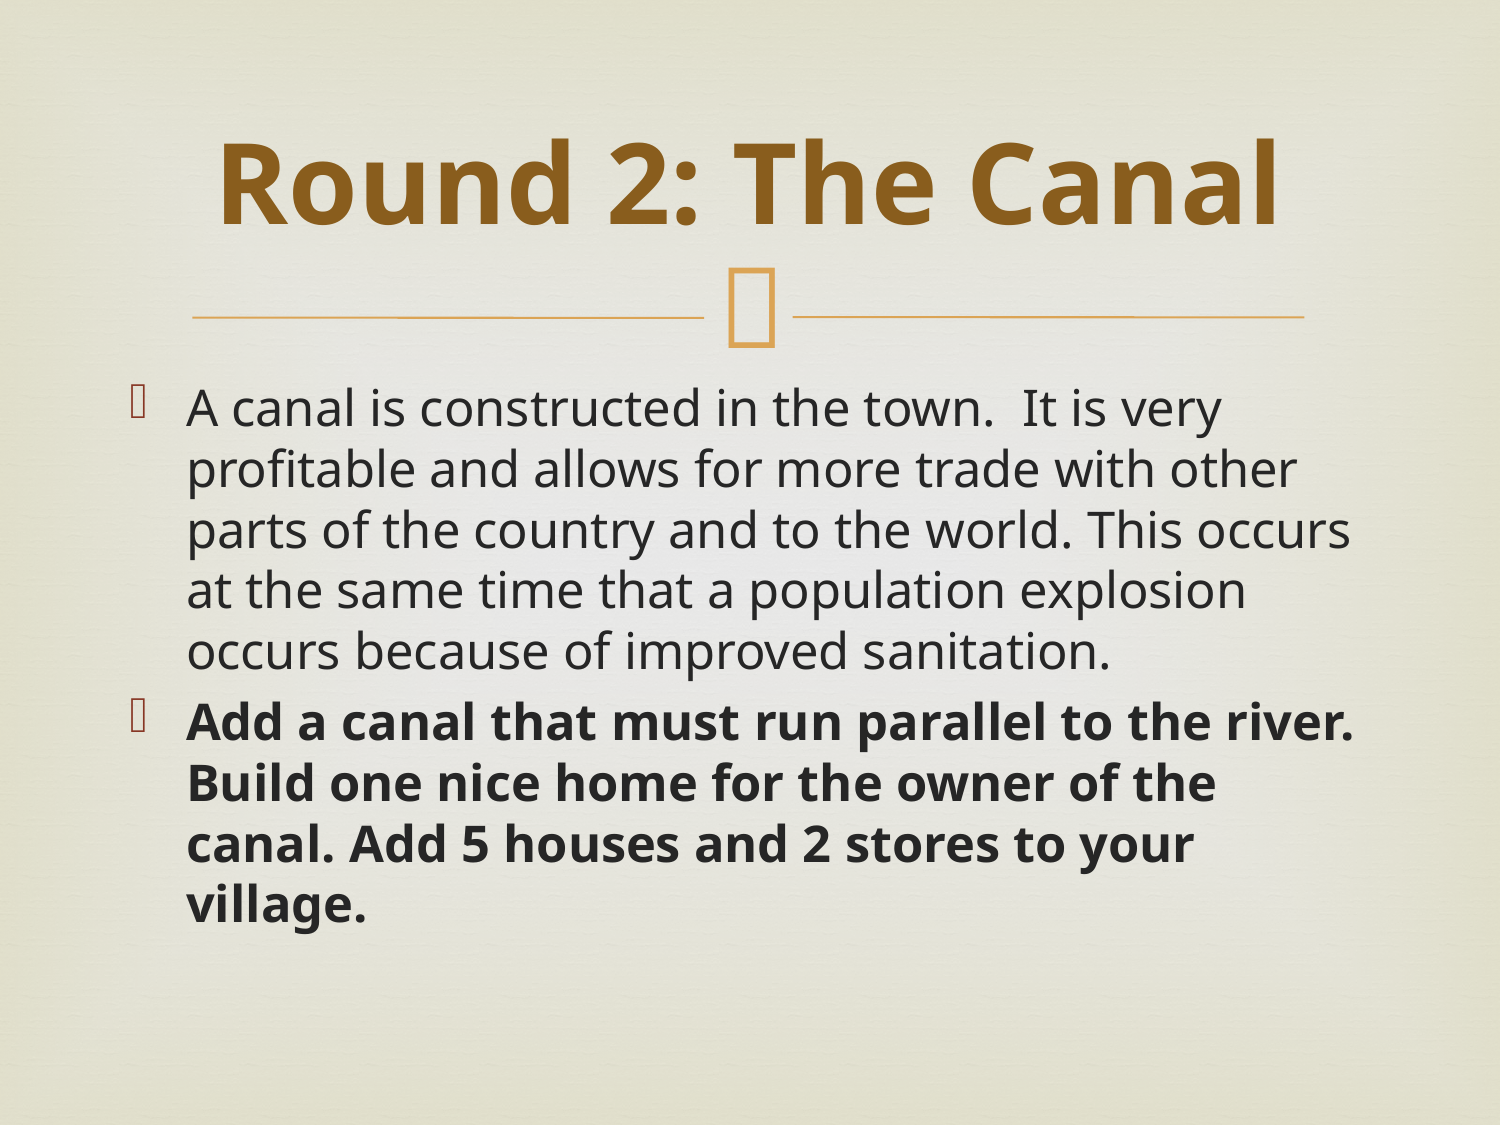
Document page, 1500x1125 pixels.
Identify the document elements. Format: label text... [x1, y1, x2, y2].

title Round 2: The Canal [112, 93, 1386, 267]
list A canal is constructed in the town. It is very profitable and allows for more trade with other parts of the country and to the world. This occurs at the same time that a population explosion occurs because of improved sanitation. Add a canal that must run parallel to the river. Build one nice home for the owner of the canal. Add 5 houses and 2 stores to your village. [114, 368, 1386, 1005]
